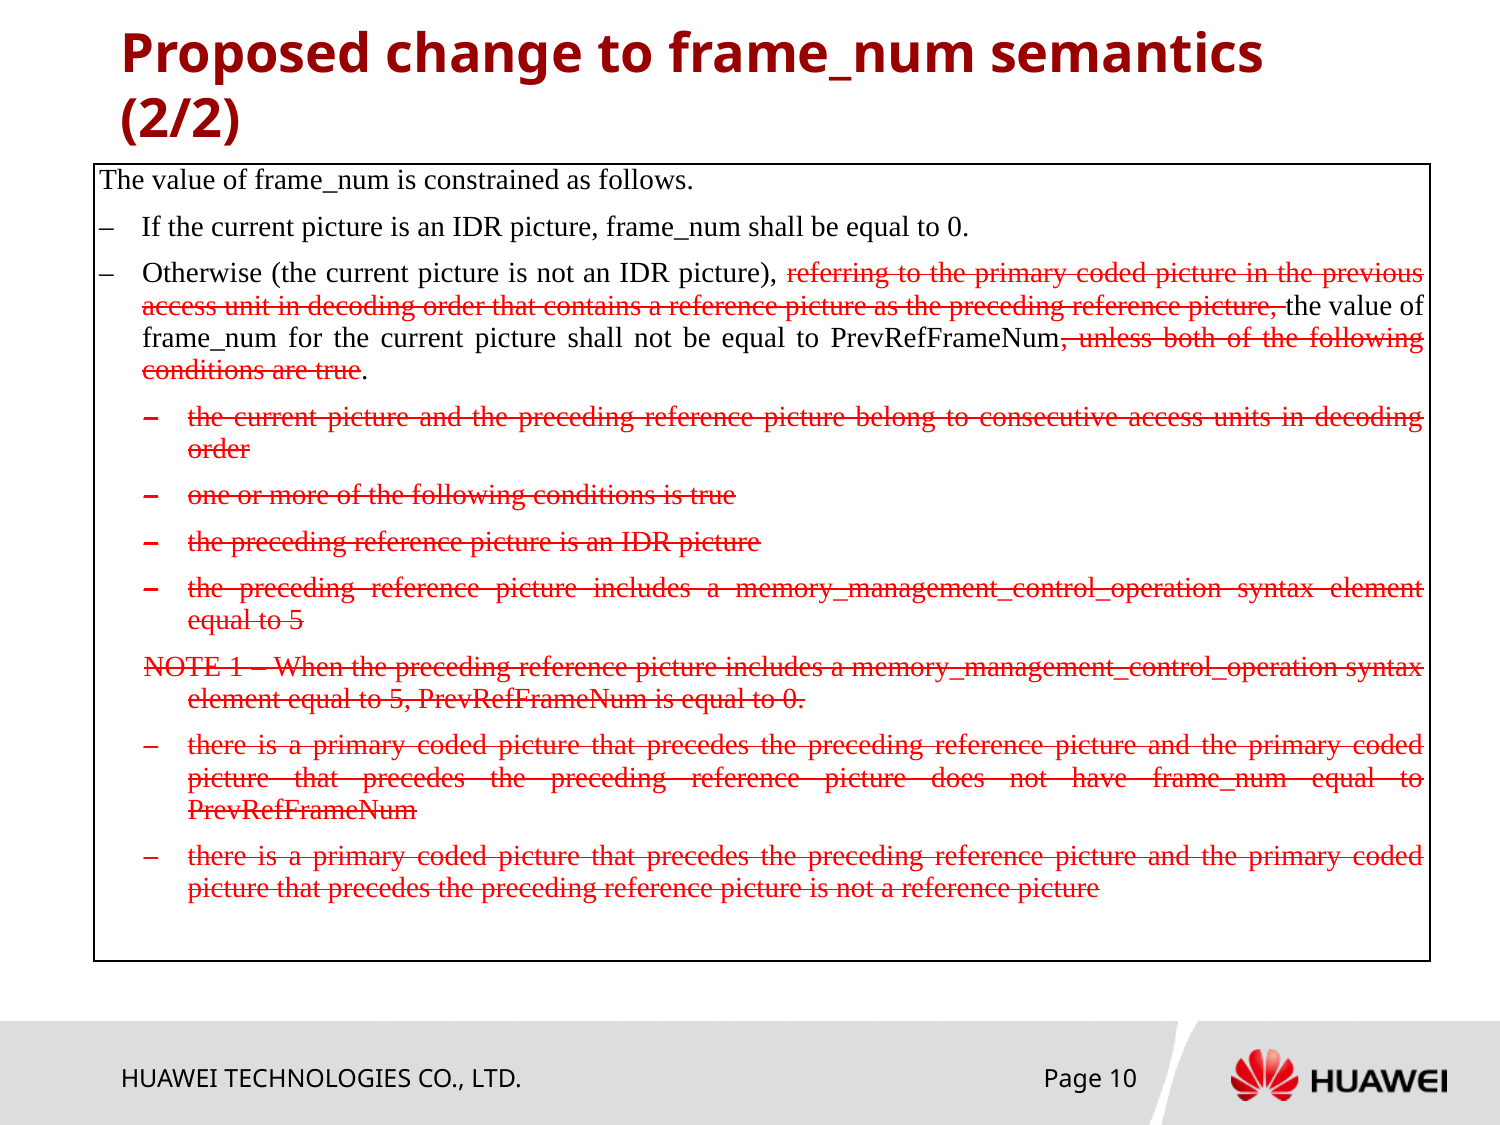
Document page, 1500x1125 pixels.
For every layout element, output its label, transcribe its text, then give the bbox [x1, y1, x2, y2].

title Proposed change to frame_num semantics (2/2) [106, 11, 1378, 155]
slide_number Page 10 [1043, 1064, 1388, 1125]
table_header The value of frame_num is constrained as follows. – If the current picture is an IDR picture, frame_num shall be equal to 0. – Otherwise (the current picture is not an IDR picture), referring to the primary coded picture in the previous access unit in decoding order that contains a reference picture as the preceding reference picture, the value of frame_num for the current picture shall not be equal to PrevRefFrameNum, unless both of the following conditions are true. – the current picture and the preceding reference picture belong to consecutive access units in decoding order – one or more of the following conditions is true – the preceding reference picture is an IDR picture – the preceding reference picture includes a memory_management_control_operation syntax element equal to 5 NOTE 1 – When the preceding reference picture includes a memory_management_control_operation syntax element equal to 5, PrevRefFrameNum is equal to 0. – there is a primary coded picture that precedes the preceding reference picture and the primary coded picture that precedes the preceding reference picture does not have frame_num equal to PrevRefFrameNum – there is a primary coded picture that precedes the preceding reference picture and the primary coded picture that precedes the preceding reference picture is not a reference picture [95, 165, 1429, 960]
picture [0, 1021, 1500, 1125]
